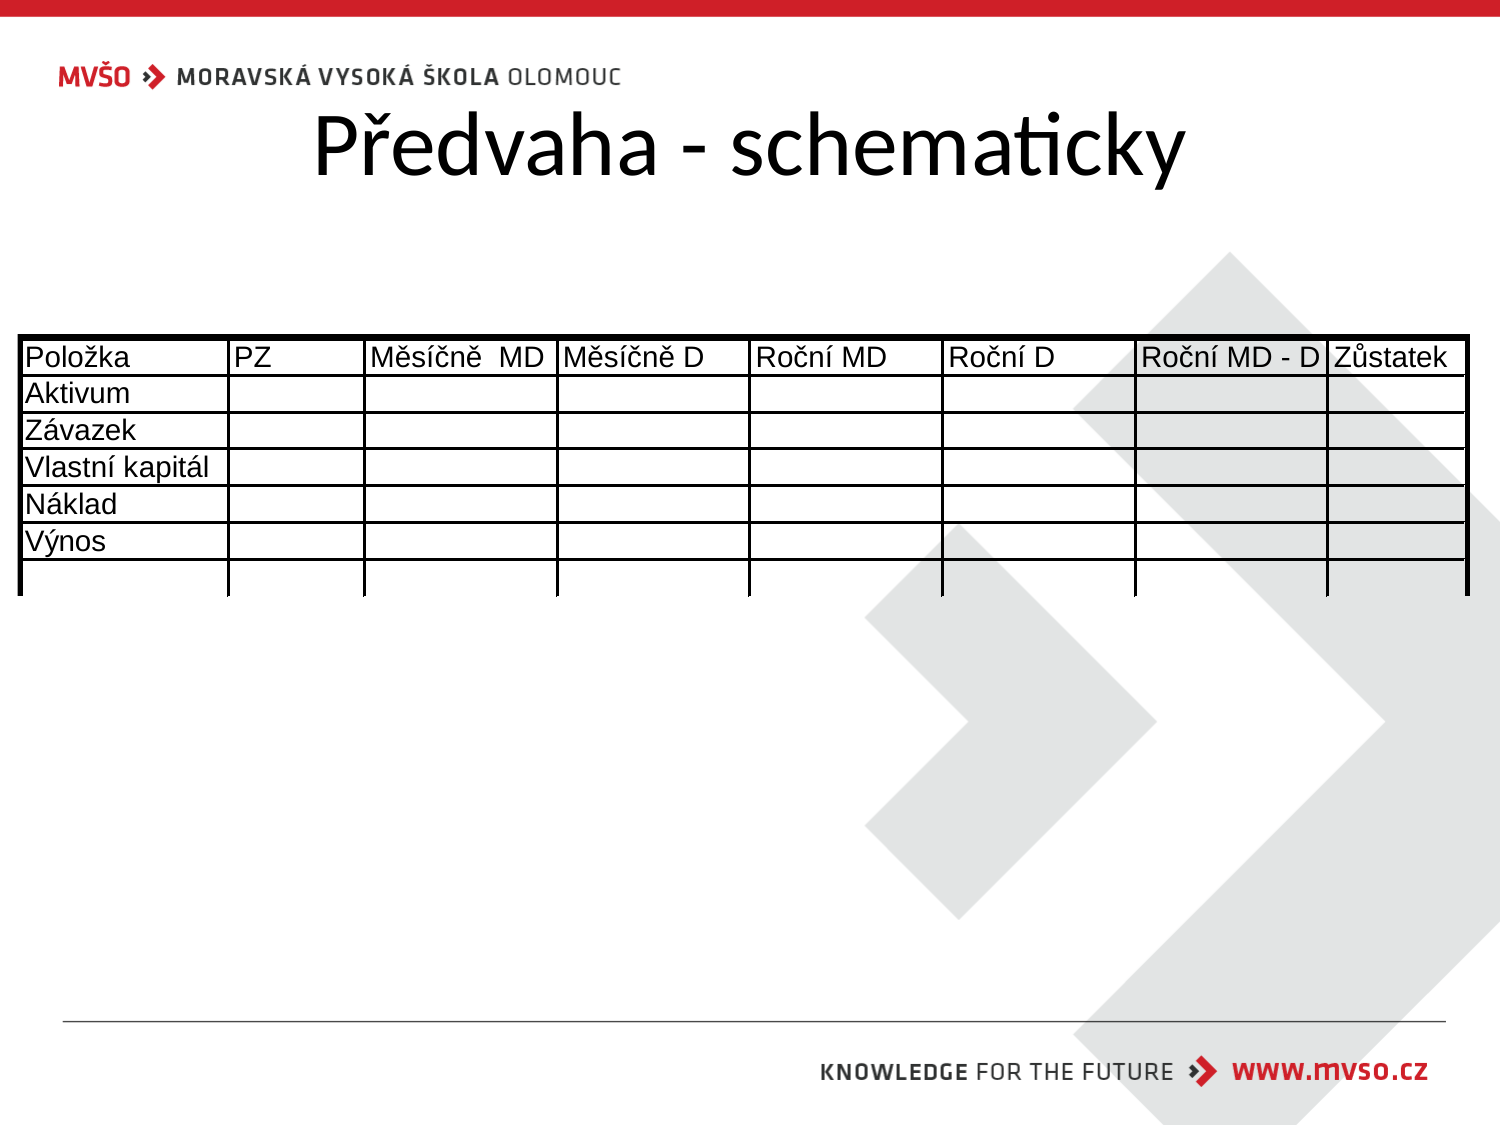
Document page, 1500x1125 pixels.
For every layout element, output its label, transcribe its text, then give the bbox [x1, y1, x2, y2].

picture [0, 0, 1500, 1125]
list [17, 334, 1471, 599]
title Předvaha - schematicky [75, 45, 1425, 233]
